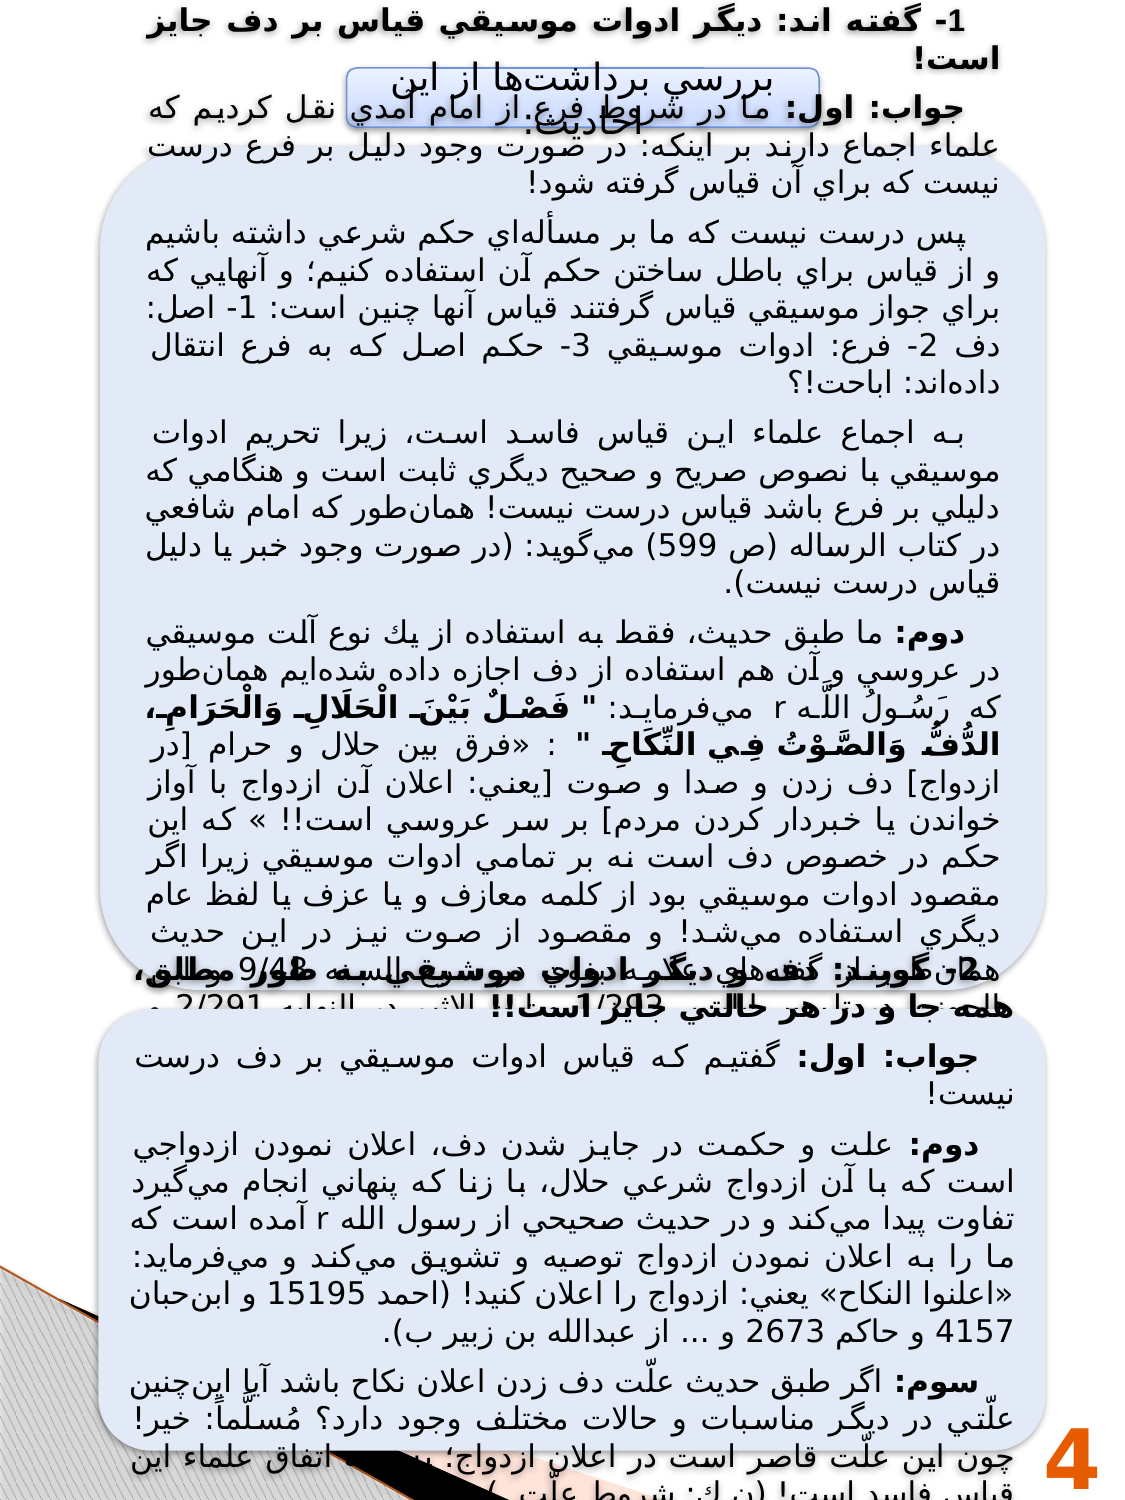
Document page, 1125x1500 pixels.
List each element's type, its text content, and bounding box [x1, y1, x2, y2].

text_box 42 [1014, 1398, 1125, 1500]
text_box بررسي برداشت‌ها از اين احاديث: [345, 67, 820, 128]
text_box 1- گفته اند: ديگر ادوات موسيقي قياس بر دف جايز است! جواب: اول: ما در شروط فرع از امام آمدي نقل كرديم كه علماء اجماع دارند بر اينكه: در صورت وجود دليل بر فرع درست نيست كه براي آن قياس گرفته شود! پس درست نيست كه ما بر مسأله‌اي حكم شرعي داشته باشيم و از قياس براي باطل ساختن حكم آن استفاده كنيم؛ و آنهايي كه براي جواز موسيقي قياس گرفتند قياس آنها چنين است: 1- اصل: دف 2- فرع: ادوات موسيقي 3- حكم اصل كه به فرع انتقال داده‌اند: اباحت!؟ به اجماع علماء اين قياس فاسد است، زيرا تحريم ادوات موسيقي با نصوص صريح و صحيح ديگري ثابت است و هنگامي كه دليلي بر فرع باشد قياس درست نيست! همان‌طور كه امام شافعي در كتاب الرساله (ص 599) مي‌گويد: (در صورت وجود خبر يا دليل قياس درست نيست). دوم: ما طبق حديث، فقط به استفاده‌ از يك نوع آلت موسيقي در عروسي و آن هم استفاده از دف اجازه‌ داده شده‌ايم همان‌طور كه‌ رَسُولُ اللَّه r مي‌فرمايد: " فَصْلٌ بَيْنَ الْحَلَالِ وَالْحَرَامِ، الدُّفُّ وَالصَّوْتُ فِي النِّكَاحِ " : «فرق بين حلال و حرام [در ازدواج] دف زدن و صدا و صوت [يعني: اعلان آن ازدواج با آواز خواندن يا خبردار كردن مردم] بر سر عروسي است!! » كه اين حكم در خصوص دف است نه بر تمامي ادوات موسيقي زيرا اگر مقصود ادوات موسيقي بود از كلمه معازف و يا عزف يا لفظ عام ديگري استفاده مي‌شد! و مقصود از صوت نيز در اين حديث همان‌طور از گفته‌هاي علامه بغوي در شرح السنه 9/48 و ابن الجوزي در تلبيس ابليس 1/292 و ابن الاثير در النهايه 2/291 و 3/120 نقل كرديم ”اعلان نمودن و شهرت دادن ازدواج“ است كه اين كار با آواز خواندن كه يكي از معاني صوت است و با دف زدن حاصل مي‌شود! [99, 145, 1046, 992]
text_box 2- گويند: دف و ديگر ادوات موسيقي به طور مطلق، همه جا و در هر حالتي جايز است!! جواب: اول: گفتيم كه قياس ادوات موسيقي بر دف درست نيست! دوم: علت و حكمت در جايز شدن دف، اعلان نمودن ازدواجي است كه با آن ازدواج شرعي حلال، با زنا كه پنهاني انجام مي‌گيرد تفاوت پيدا مي‌كند و در حديث صحيحي از رسول الله r آمده است كه ما را به اعلان نمودن ازدواج توصيه و تشويق مي‌كند و مي‌فرمايد: «اعلنوا النكاح» يعني: ازدواج را اعلان كنيد! (احمد 15195 و ابن‌حبان 4157 و حاكم 2673 و ... از عبدالله بن زبير ب). سوم: اگر طبق حديث علّت دف زدن اعلان نكاح باشد آيا اين‌چنين علّتي در ديگر مناسبات و حالات مختلف وجود دارد؟ مُسلَّماً: خير! چون اين علّت قاصر است در اعلان ازدواج؛ پس به اتفاق علماء اين قياس فاسد است! (ن.ك: شروط علّت..). [97, 1008, 1047, 1452]
text_box [3, 1276, 399, 1500]
